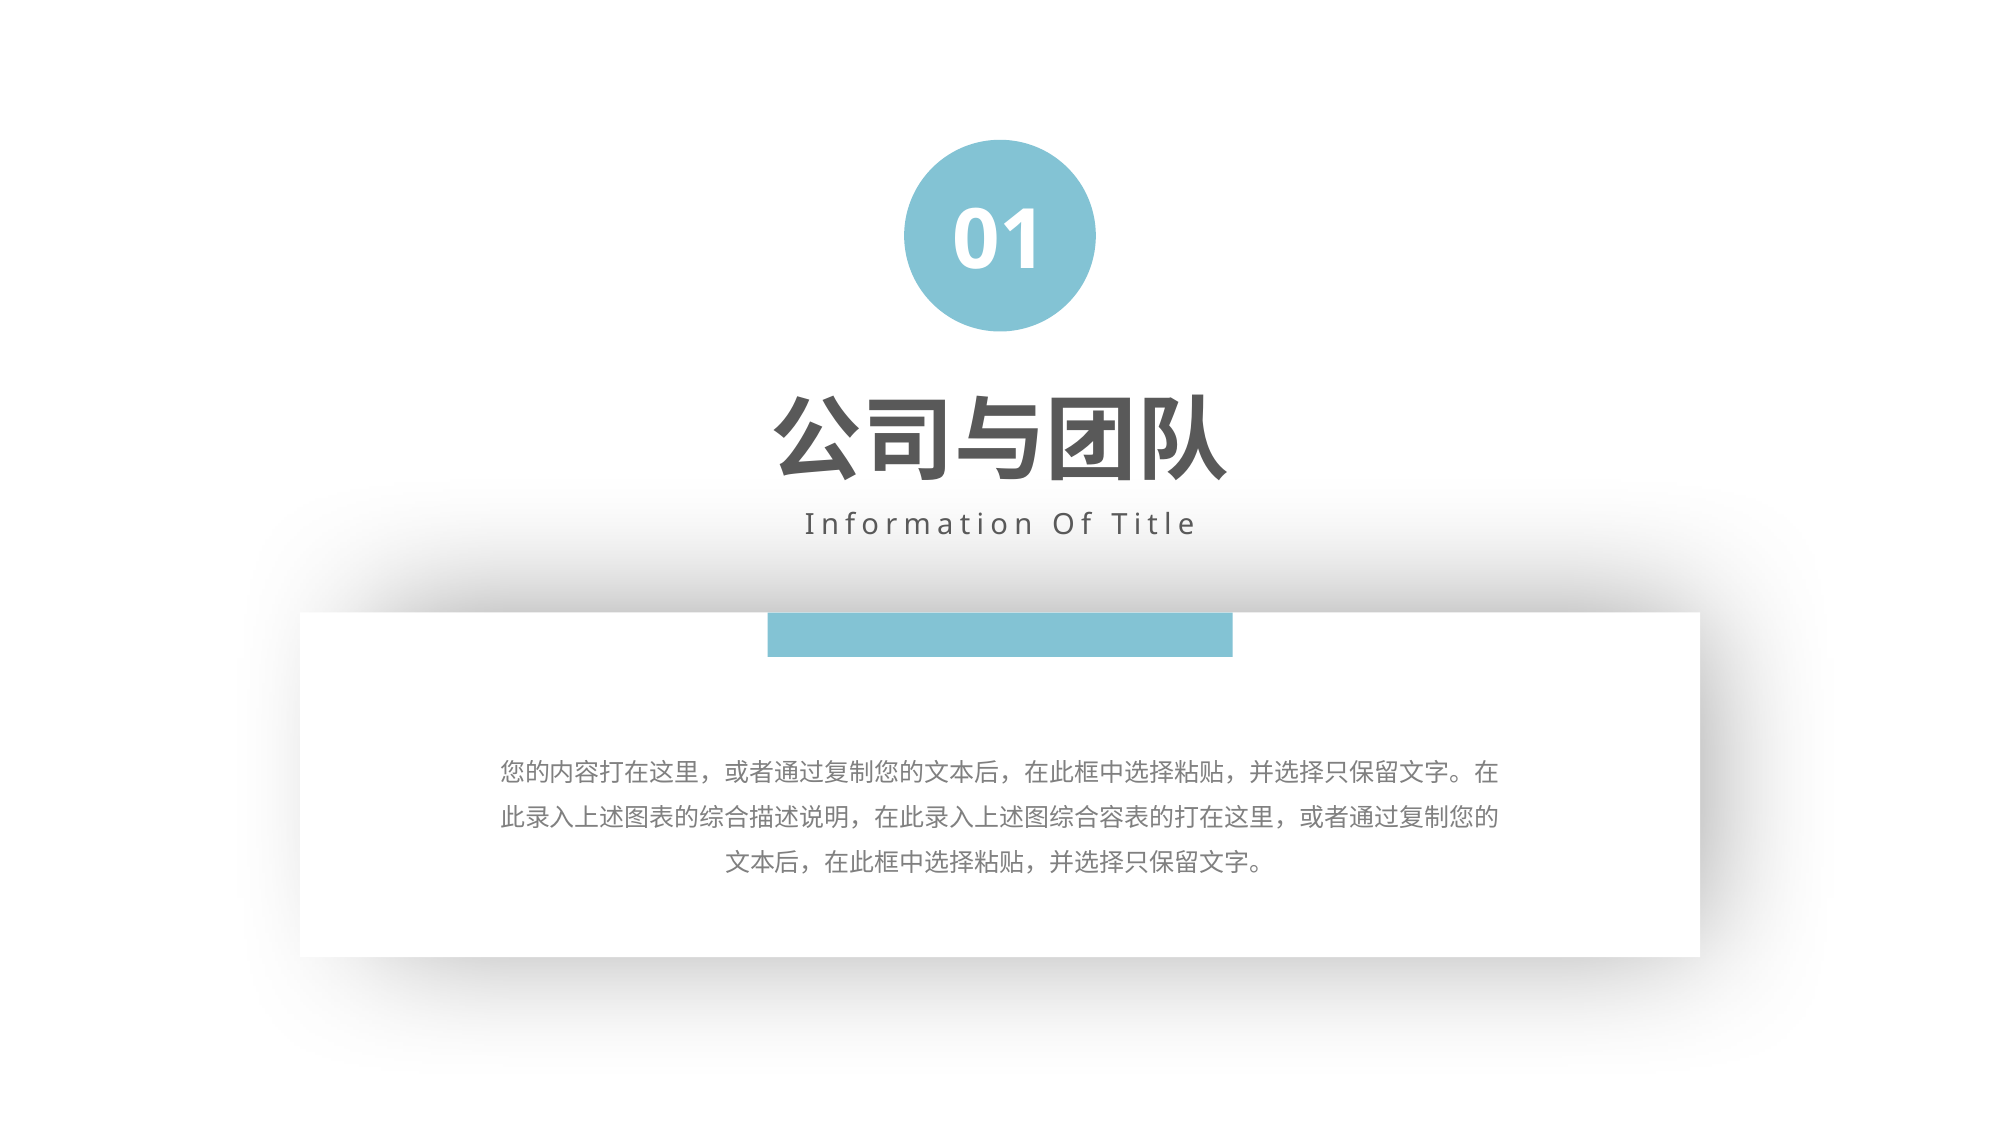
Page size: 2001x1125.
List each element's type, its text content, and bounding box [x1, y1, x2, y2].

text_box 您的内容打在这里，或者通过复制您的文本后，在此框中选择粘贴，并选择只保留文字。在此录入上述图表的综合描述说明，在此录入上述图综合容表的打在这里，或者通过复制您的文本后，在此框中选择粘贴，并选择只保留文字。 [477, 733, 1523, 884]
text_box [299, 611, 1701, 958]
text_box [767, 611, 1234, 658]
text_box Information Of Title [789, 498, 1210, 549]
text_box 01 [903, 138, 1097, 333]
text_box 公司与团队 [755, 373, 1245, 499]
